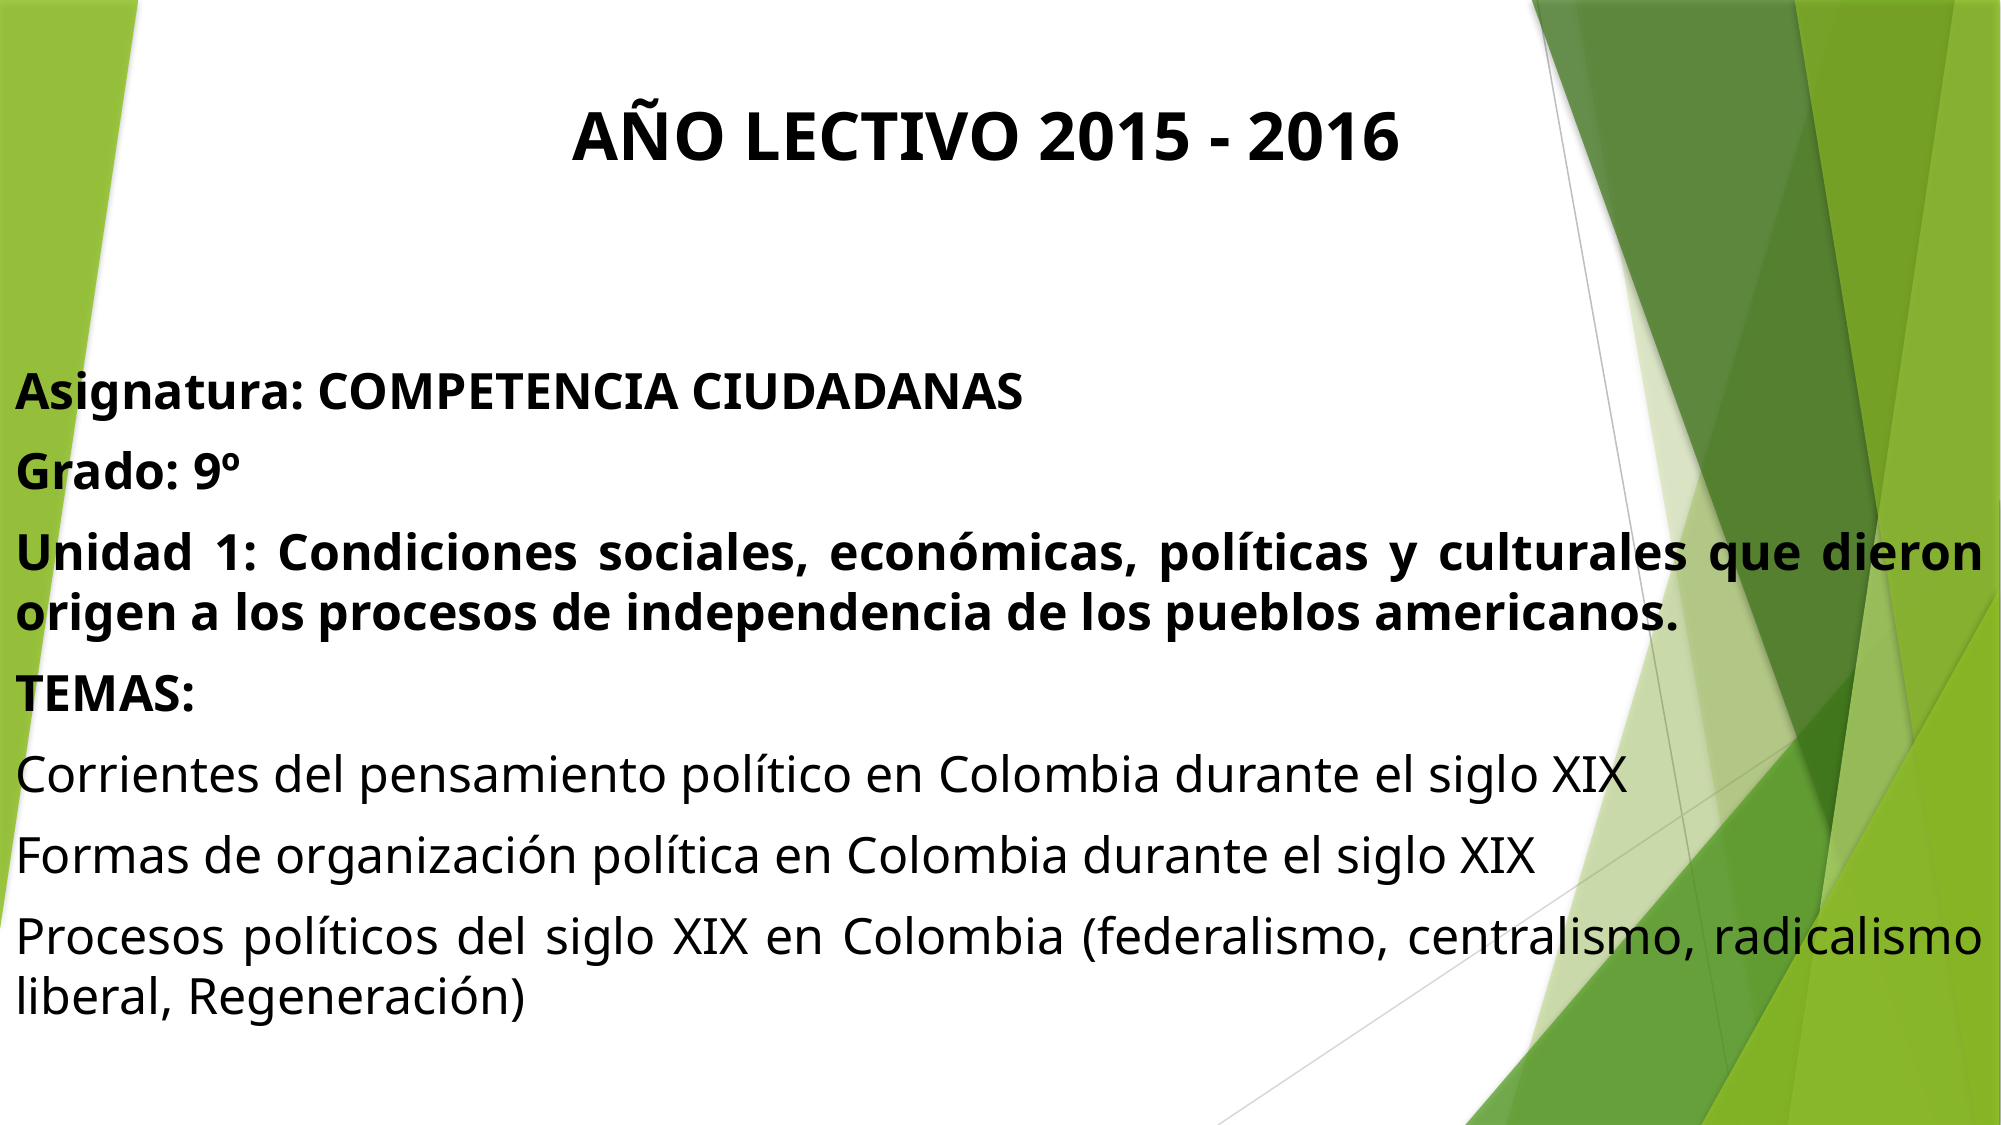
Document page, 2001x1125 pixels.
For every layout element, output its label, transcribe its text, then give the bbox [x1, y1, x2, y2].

title AÑO LECTIVO 2015 - 2016 [263, 51, 1712, 182]
subtitle Asignatura: COMPETENCIA CIUDADANAS Grado: 9º Unidad 1: Condiciones sociales, económicas, políticas y culturales que dieron origen a los procesos de independencia de los pueblos americanos. TEMAS: Corrientes del pensamiento político en Colombia durante el siglo XIX Formas de organización política en Colombia durante el siglo XIX Procesos políticos del siglo XIX en Colombia (federalismo, centralismo, radicalismo liberal, Regeneración) [0, 240, 2000, 1125]
